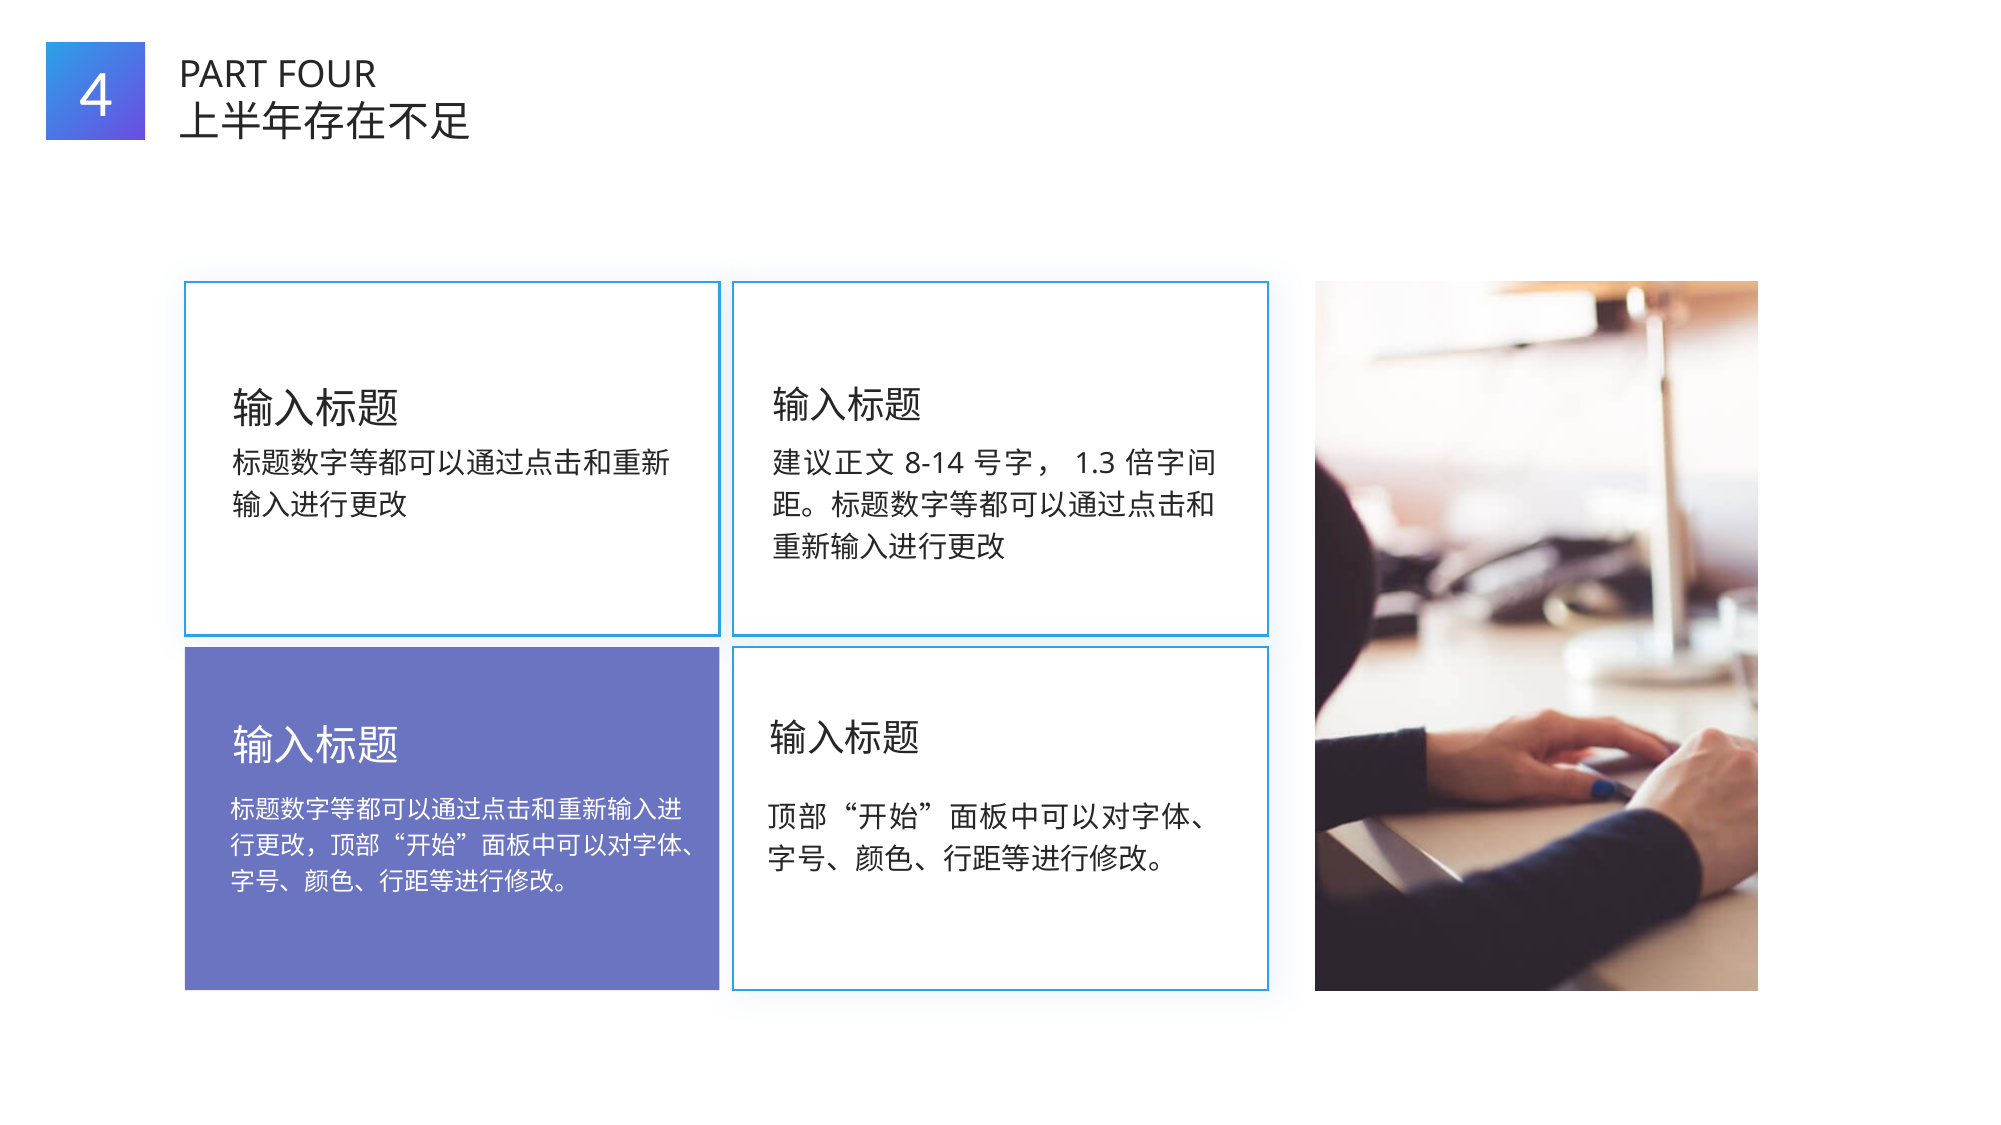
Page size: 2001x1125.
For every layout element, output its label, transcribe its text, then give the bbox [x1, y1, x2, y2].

text_box [732, 281, 1269, 637]
text_box 输入标题 [217, 701, 414, 776]
text_box [184, 646, 721, 991]
text_box 输入标题 [757, 364, 938, 434]
text_box [732, 646, 1269, 991]
text_box 建议正文8-14号字，1.3倍字间距。标题数字等都可以通过点击和重新输入进行更改 [757, 429, 1232, 571]
text_box 输入标题 [754, 698, 935, 767]
picture [1315, 281, 1758, 991]
text_box [184, 281, 721, 637]
text_box 输入标题 [217, 364, 415, 440]
text_box 标题数字等都可以通过点击和重新输入进行更改 [217, 430, 701, 529]
text_box 标题数字等都可以通过点击和重新输入进行更改，顶部“开始”面板中可以对字体、字号、颜色、行距等进行修改。 [215, 780, 699, 903]
text_box 顶部“开始”面板中可以对字体、字号、颜色、行距等进行修改。 [753, 783, 1236, 883]
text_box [46, 42, 516, 153]
